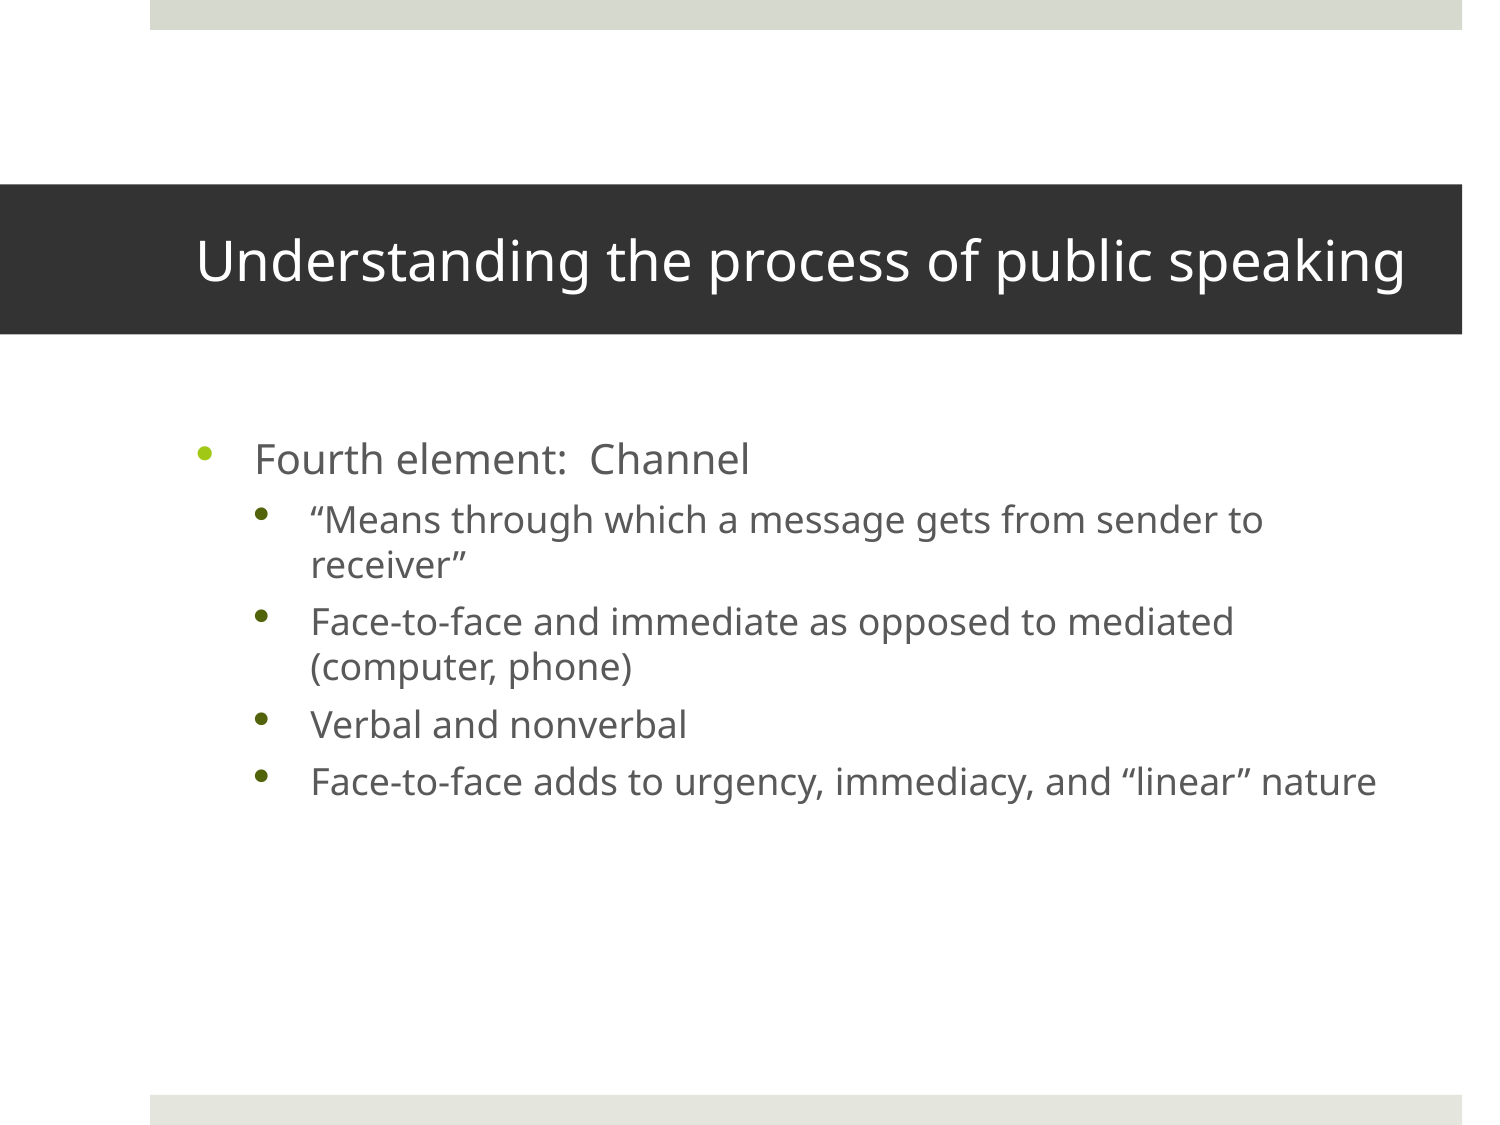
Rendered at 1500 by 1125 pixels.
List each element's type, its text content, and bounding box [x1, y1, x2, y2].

title Understanding the process of public speaking [0, 184, 1463, 335]
list Fourth element: Channel “Means through which a message gets from sender to receiver” Face-to-face and immediate as opposed to mediated (computer, phone) Verbal and nonverbal Face-to-face adds to urgency, immediacy, and “linear” nature [182, 425, 1432, 1028]
